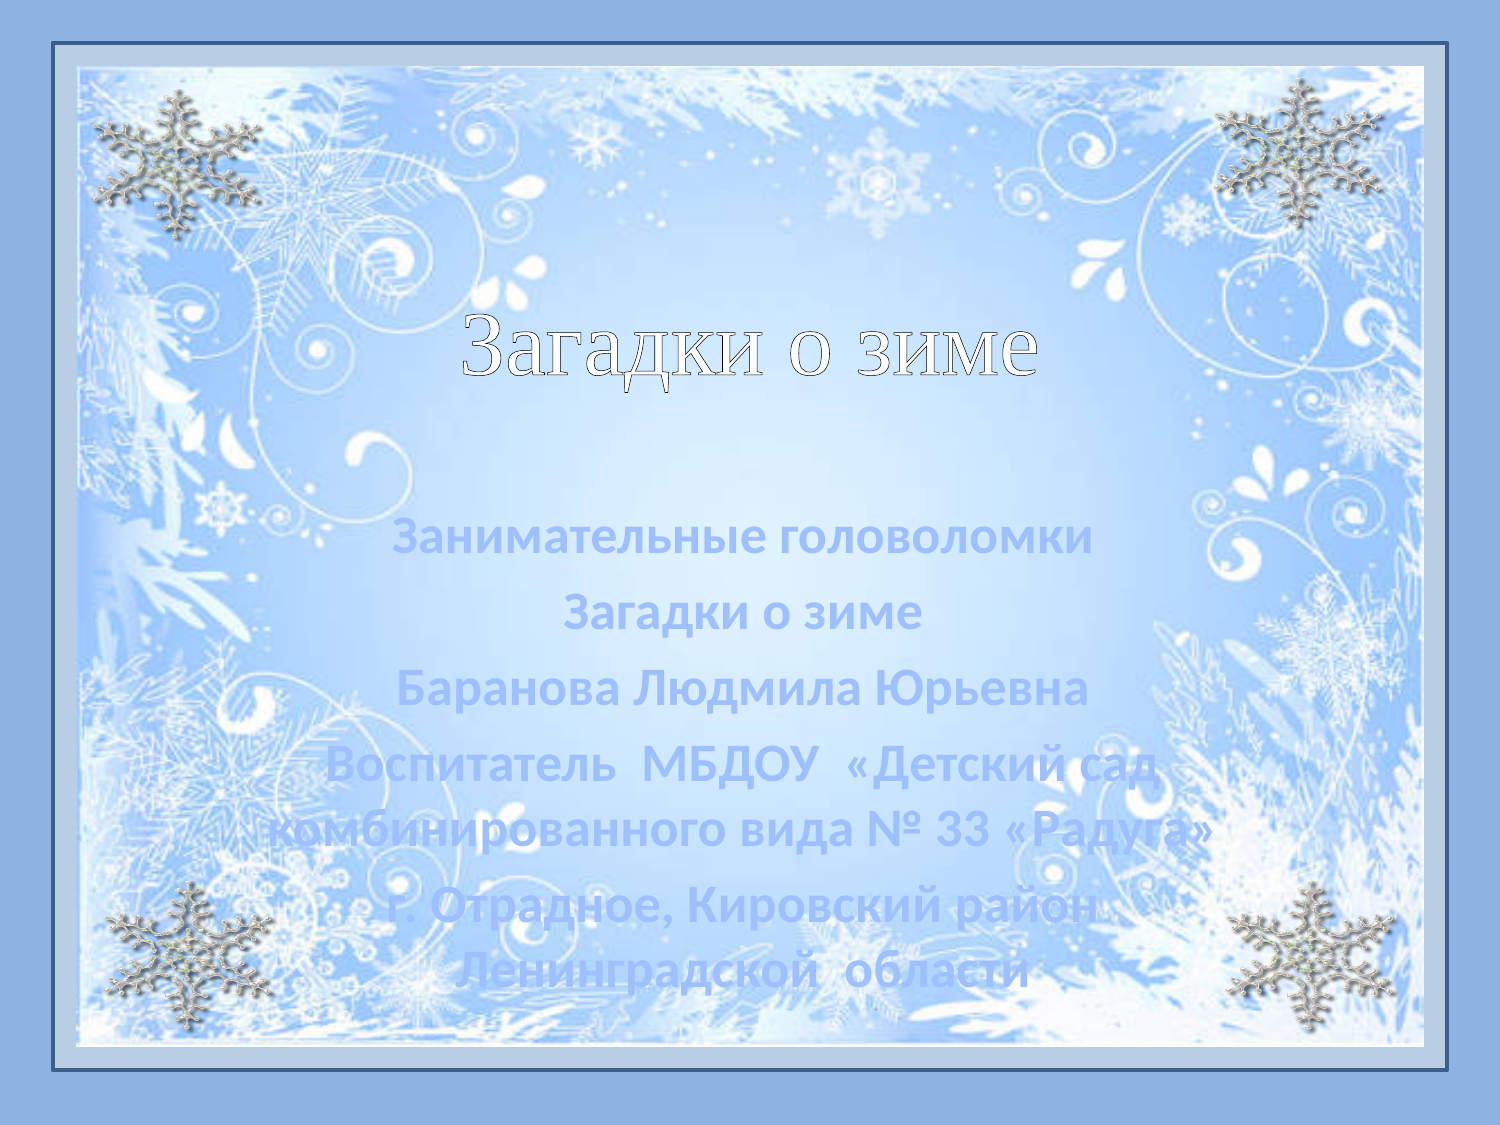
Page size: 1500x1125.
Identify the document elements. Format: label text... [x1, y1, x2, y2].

title Загадки о зиме [112, 243, 1388, 433]
picture [76, 66, 1424, 1047]
subtitle Занимательные головоломки Загадки о зиме Баранова Людмила Юрьевна Воспитатель МБДОУ «Детский сад комбинированного вида № 33 «Радуга» г. Отрадное, Кировский район Ленинградской области [218, 491, 1269, 1016]
